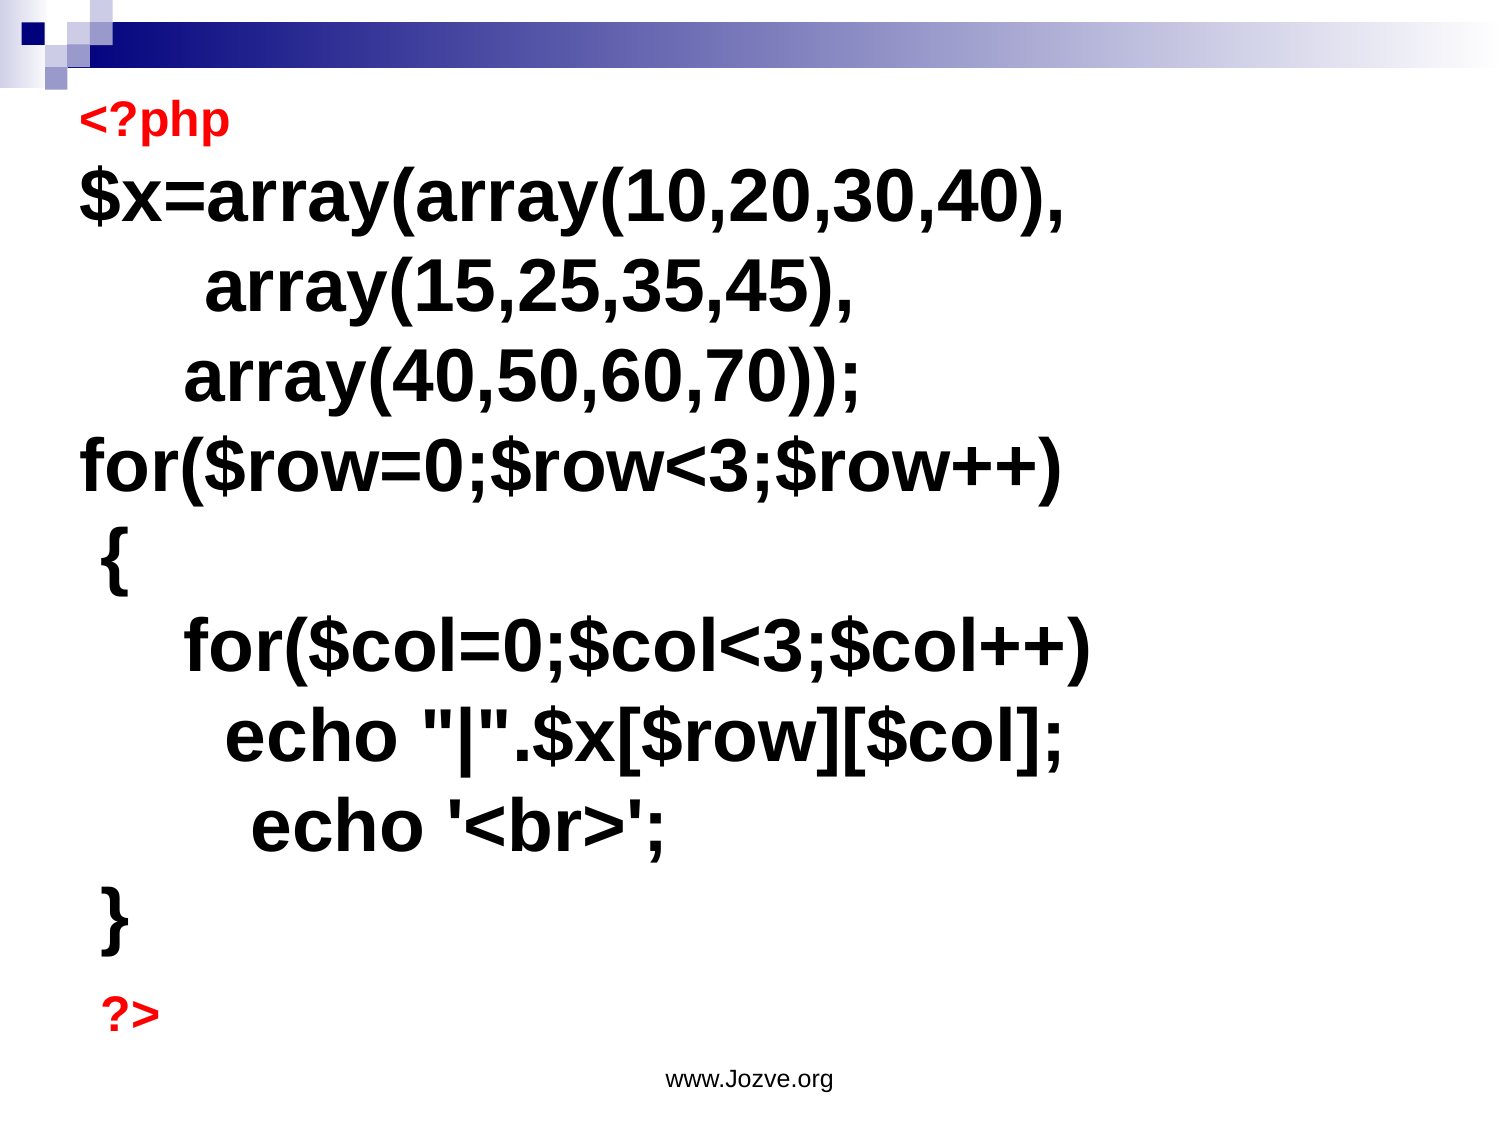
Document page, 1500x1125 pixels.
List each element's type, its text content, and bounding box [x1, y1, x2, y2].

title <?php $x=array(array(10,20,30,40), array(15,25,35,45), array(40,50,60,70)); for($row=0;$row<3;$row++) { for($col=0;$col<3;$col++) echo "|".$x[$row][$col]; echo '<br>'; } ?> [64, 74, 1426, 1059]
footer www.Jozve.org [512, 1024, 988, 1101]
